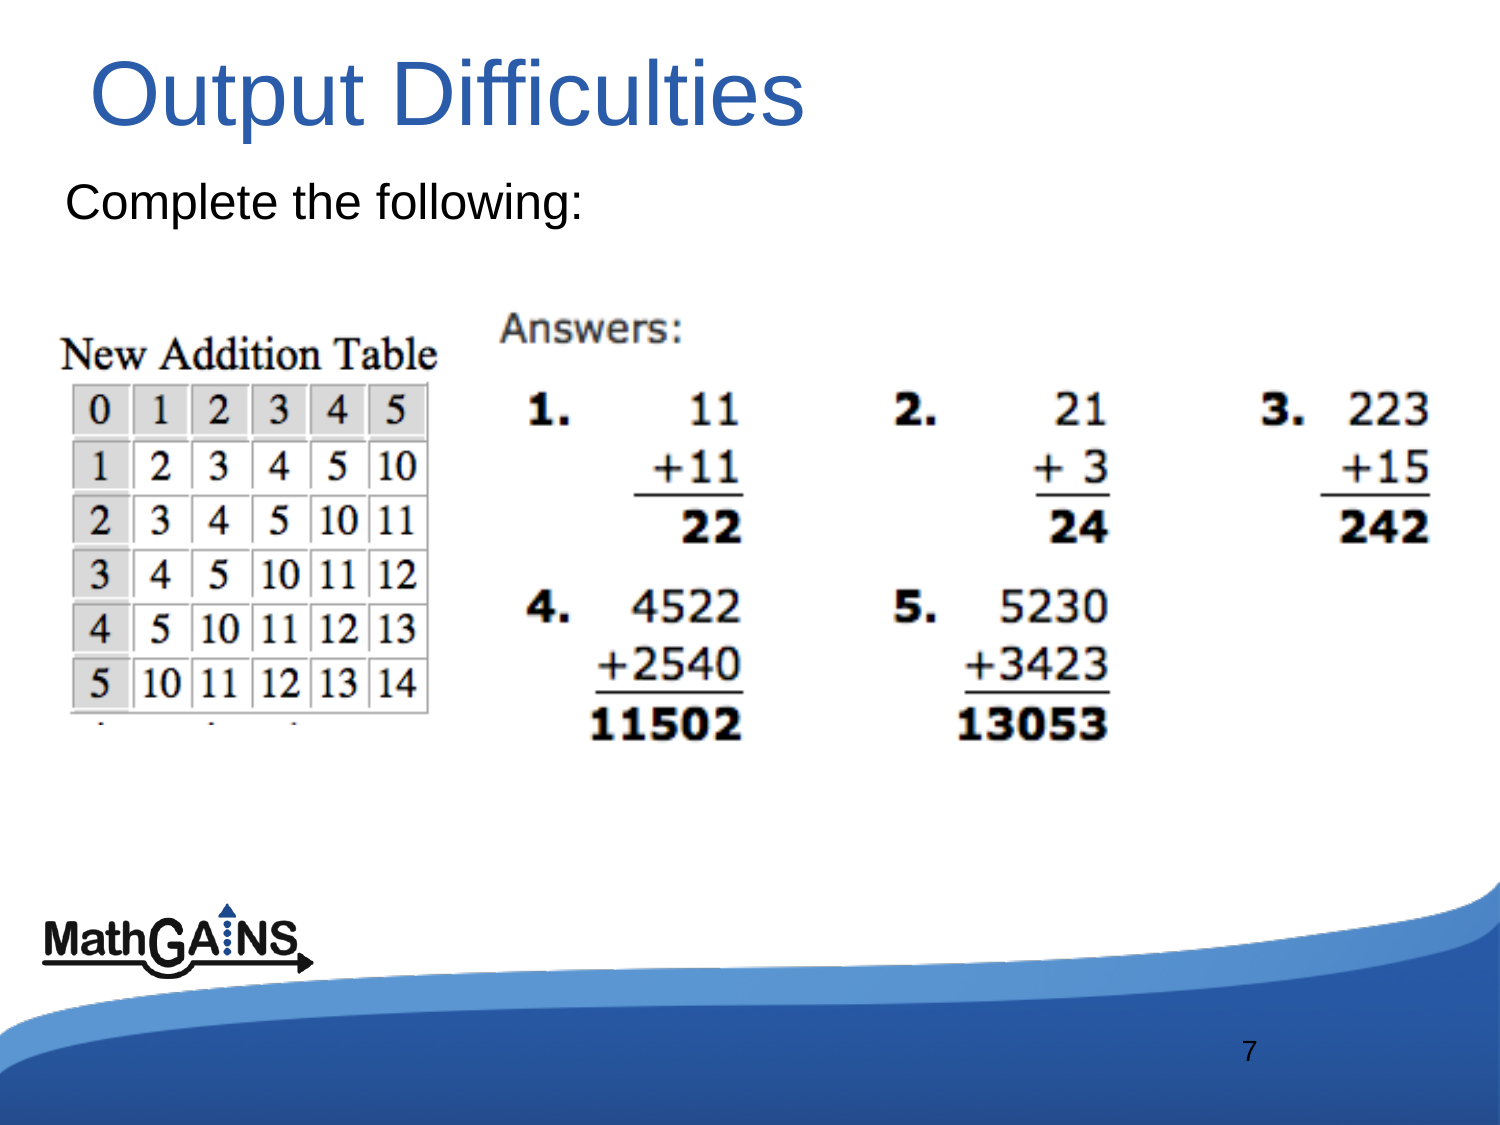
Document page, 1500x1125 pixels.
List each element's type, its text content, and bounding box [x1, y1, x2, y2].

text_box Complete the following: [50, 162, 1425, 238]
picture [49, 324, 451, 726]
picture [487, 300, 1451, 763]
title Output Difficulties [75, 14, 1425, 162]
picture [0, 878, 1500, 1125]
slide_number 7 [1223, 1023, 1277, 1075]
